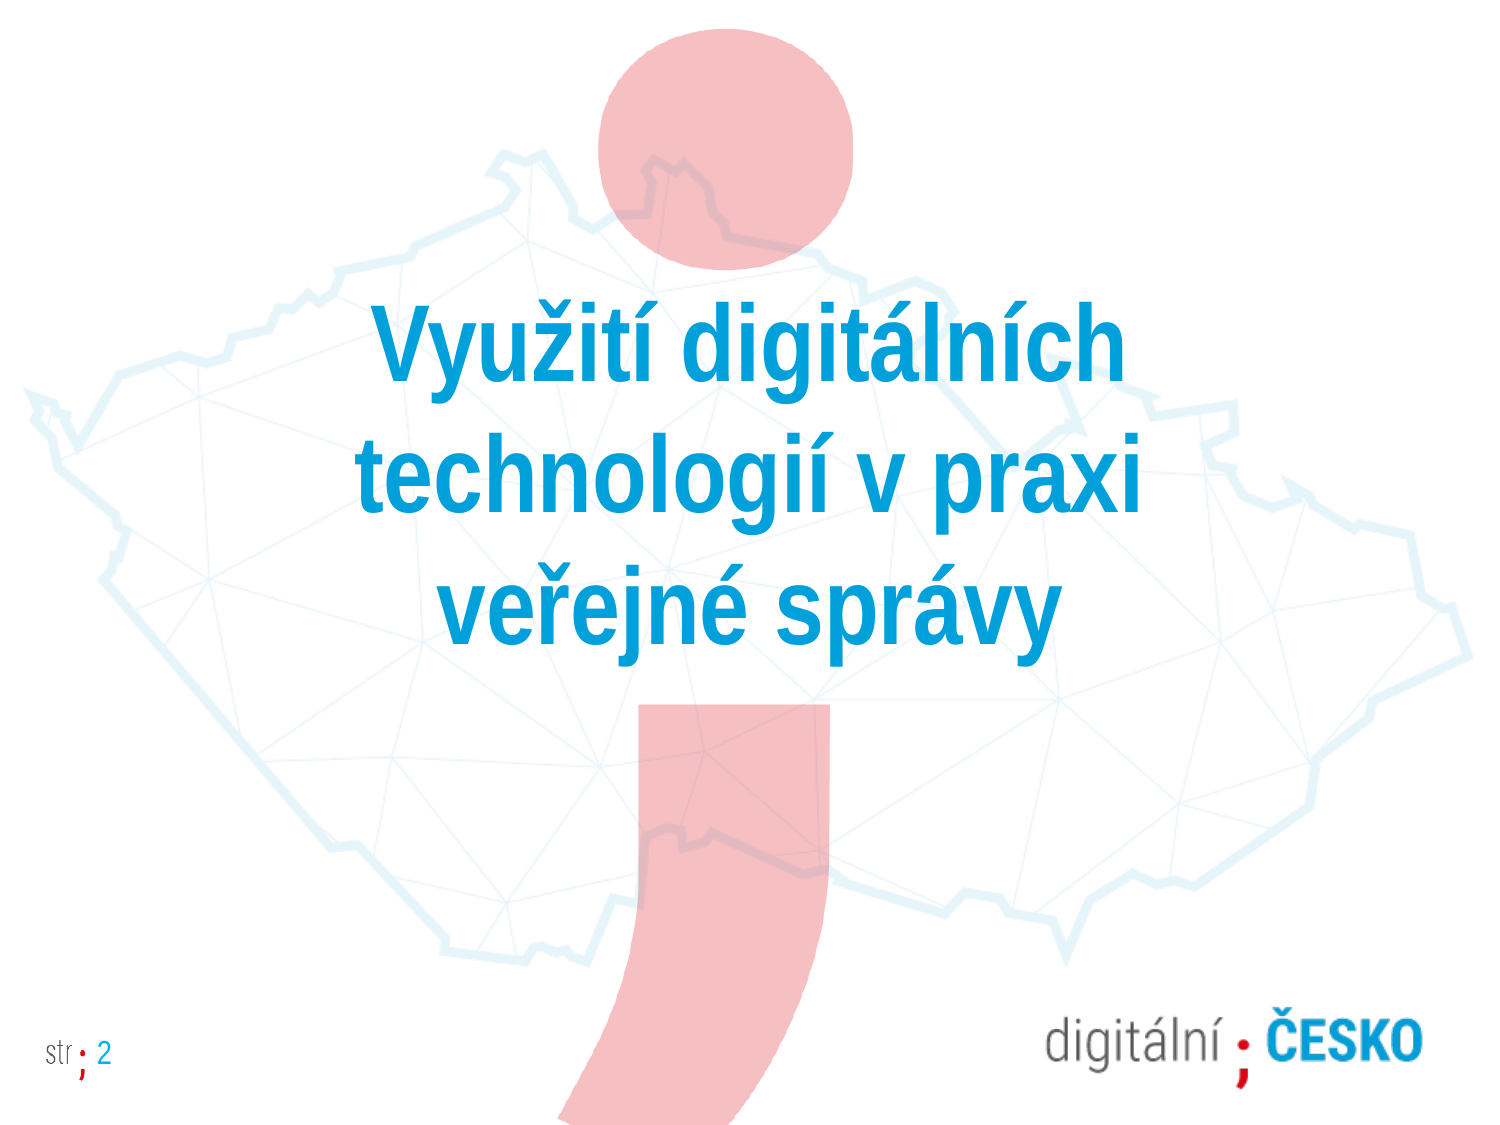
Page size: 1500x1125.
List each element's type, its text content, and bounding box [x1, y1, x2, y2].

text_box Využití digitálních technologií v praxi veřejné správy [853, 264, 1193, 666]
text_box Využití digitálních technologií v praxi veřejné správy [307, 264, 557, 666]
picture [0, 23, 1500, 1125]
